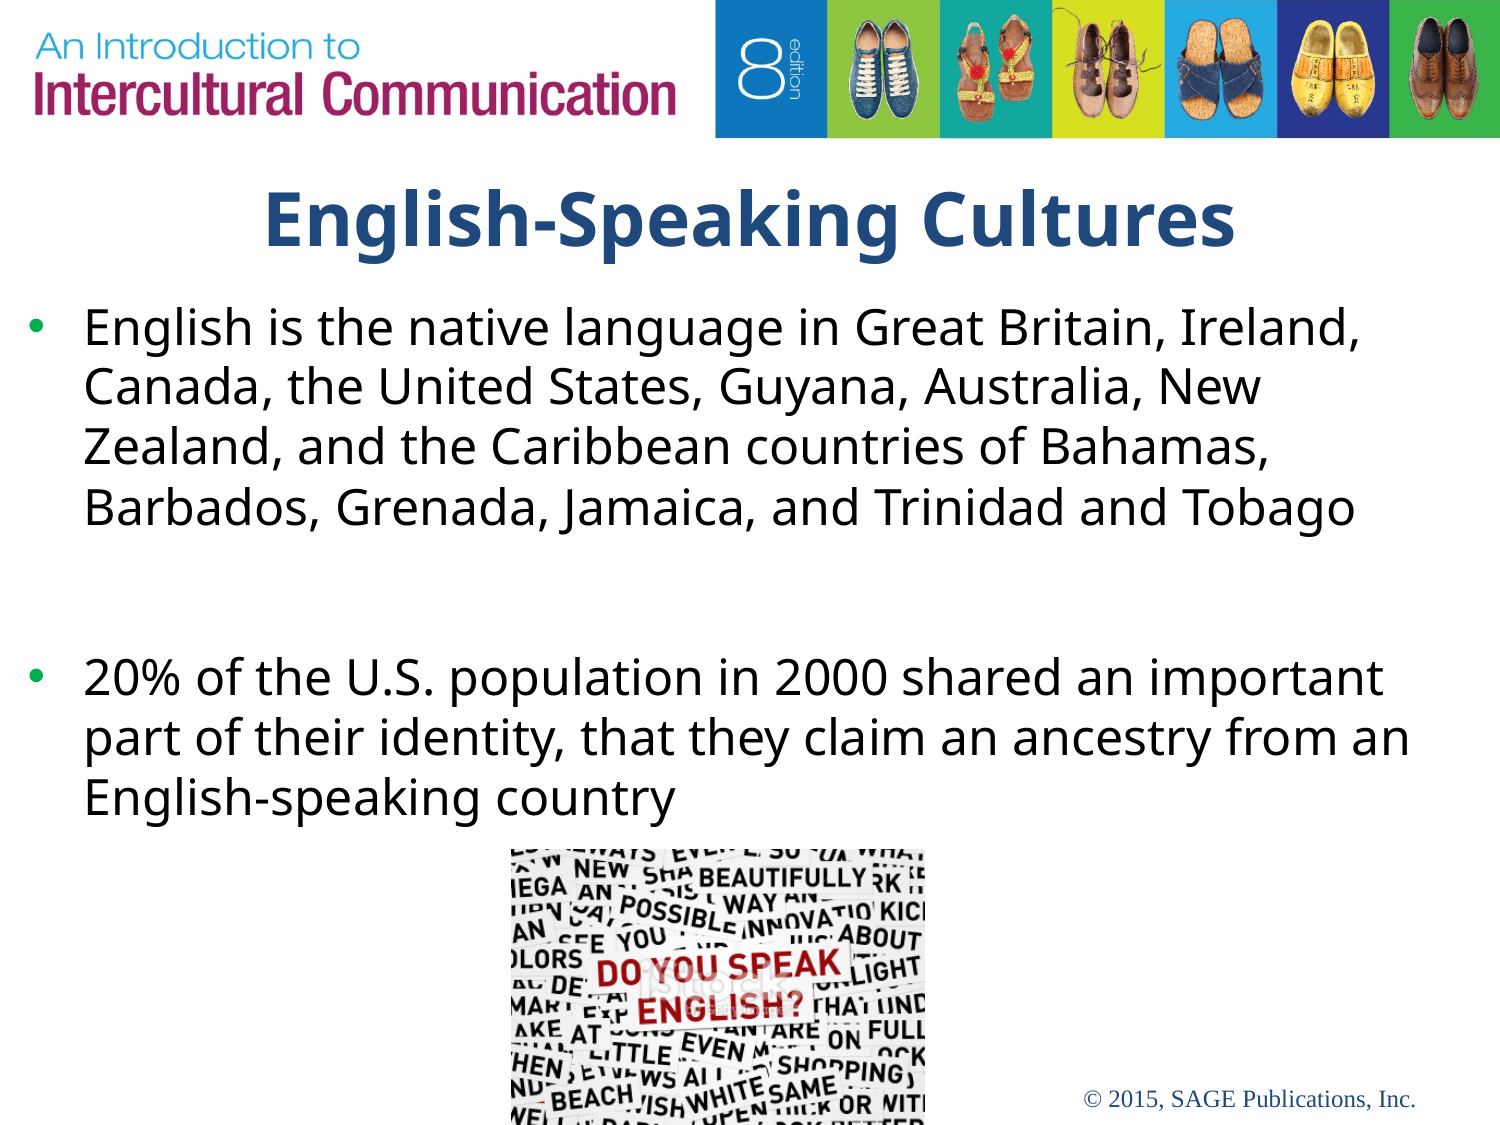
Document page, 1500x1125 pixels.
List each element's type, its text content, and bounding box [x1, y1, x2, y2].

title English-Speaking Cultures [0, 149, 1500, 283]
list English is the native language in Great Britain, Ireland, Canada, the United States, Guyana, Australia, New Zealand, and the Caribbean countries of Bahamas, Barbados, Grenada, Jamaica, and Trinidad and Tobago 20% of the U.S. population in 2000 shared an important part of their identity, that they claim an ancestry from an English-speaking country [12, 287, 1488, 1113]
picture [0, 283, 1500, 1125]
text_box © 2015, SAGE Publications, Inc. [1012, 1067, 1488, 1125]
picture [0, 0, 1500, 149]
